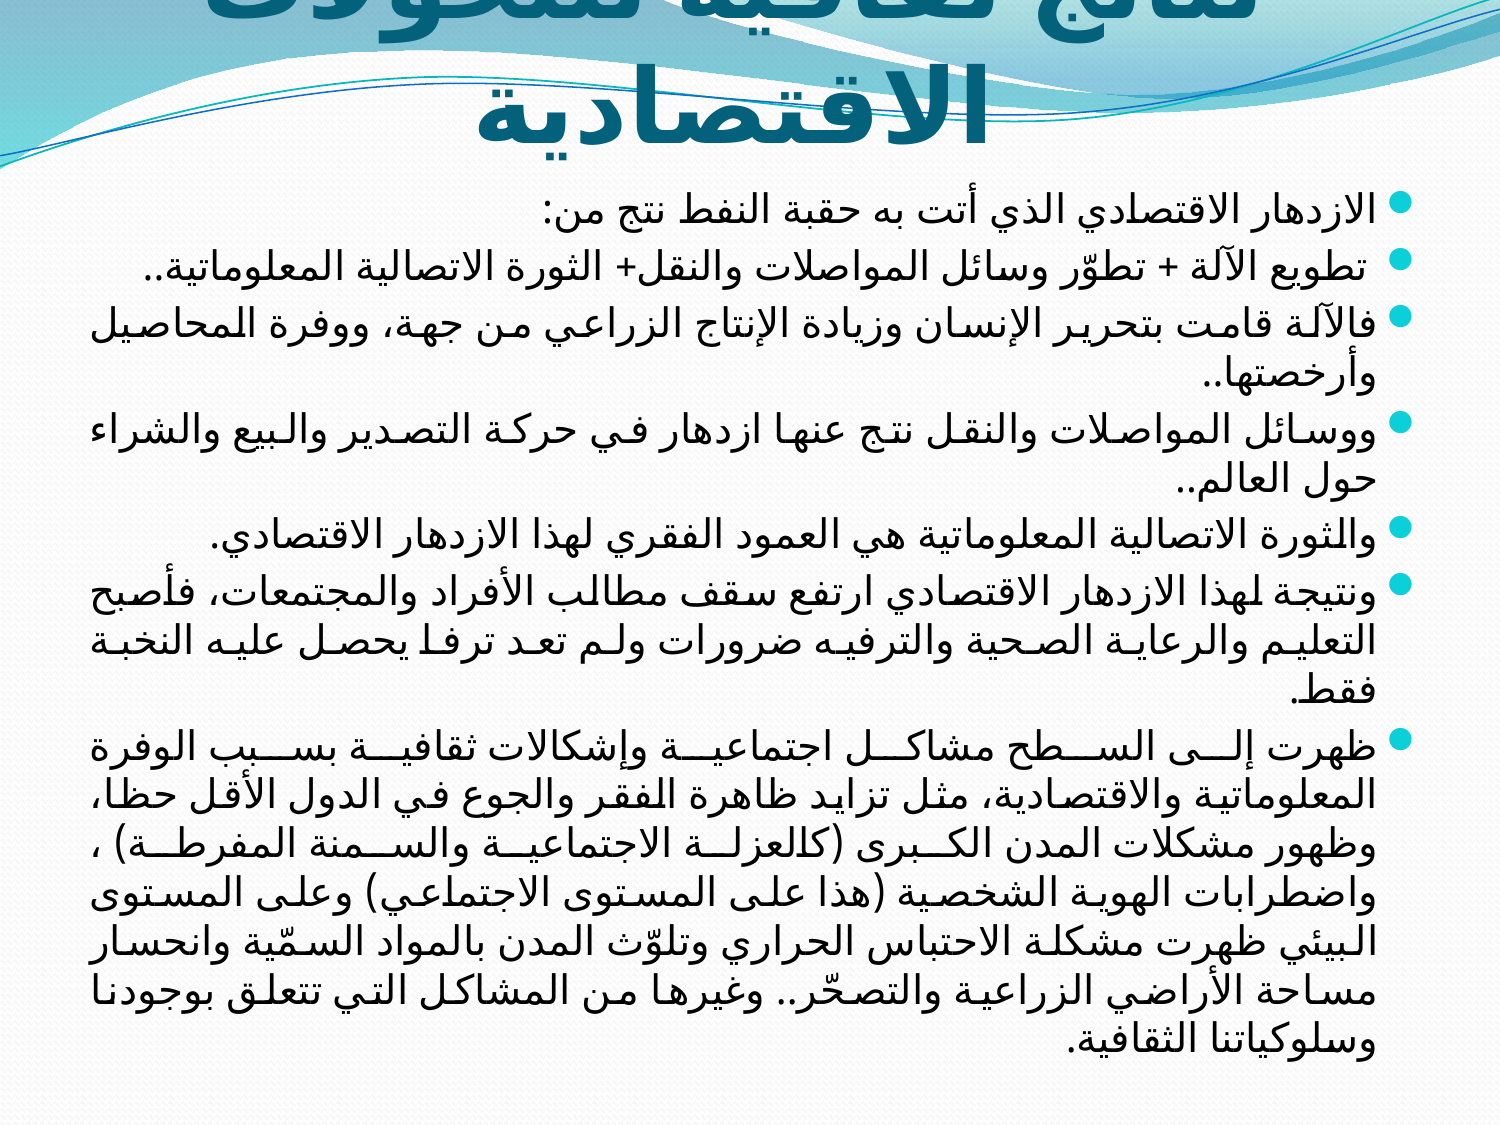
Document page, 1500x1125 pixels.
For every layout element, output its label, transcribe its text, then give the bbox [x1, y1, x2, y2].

title نتائج ثقافية للتحوّلات الاقتصادية [58, 23, 1409, 164]
list الازدهار الاقتصادي الذي أتت به حقبة النفط نتج من: تطويع الآلة + تطوّر وسائل المواصلات والنقل+ الثورة الاتصالية المعلوماتية.. فالآلة قامت بتحرير الإنسان وزيادة الإنتاج الزراعي من جهة، ووفرة المحاصيل وأرخصتها.. ووسائل المواصلات والنقل نتج عنها ازدهار في حركة التصدير والبيع والشراء حول العالم.. والثورة الاتصالية المعلوماتية هي العمود الفقري لهذا الازدهار الاقتصادي. ونتيجة لهذا الازدهار الاقتصادي ارتفع سقف مطالب الأفراد والمجتمعات، فأصبح التعليم والرعاية الصحية والترفيه ضرورات ولم تعد ترفا يحصل عليه النخبة فقط. ظهرت إلى السطح مشاكل اجتماعية وإشكالات ثقافية بسبب الوفرة المعلوماتية والاقتصادية، مثل تزايد ظاهرة الفقر والجوع في الدول الأقل حظا، وظهور مشكلات المدن الكبرى (كالعزلة الاجتماعية والسمنة المفرطة) ، واضطرابات الهوية الشخصية (هذا على المستوى الاجتماعي) وعلى المستوى البيئي ظهرت مشكلة الاحتباس الحراري وتلوّث المدن بالمواد السمّية وانحسار مساحة الأراضي الزراعية والتصحّر.. وغيرها من المشاكل التي تتعلق بوجودنا وسلوكياتنا الثقافية. [75, 175, 1430, 1079]
